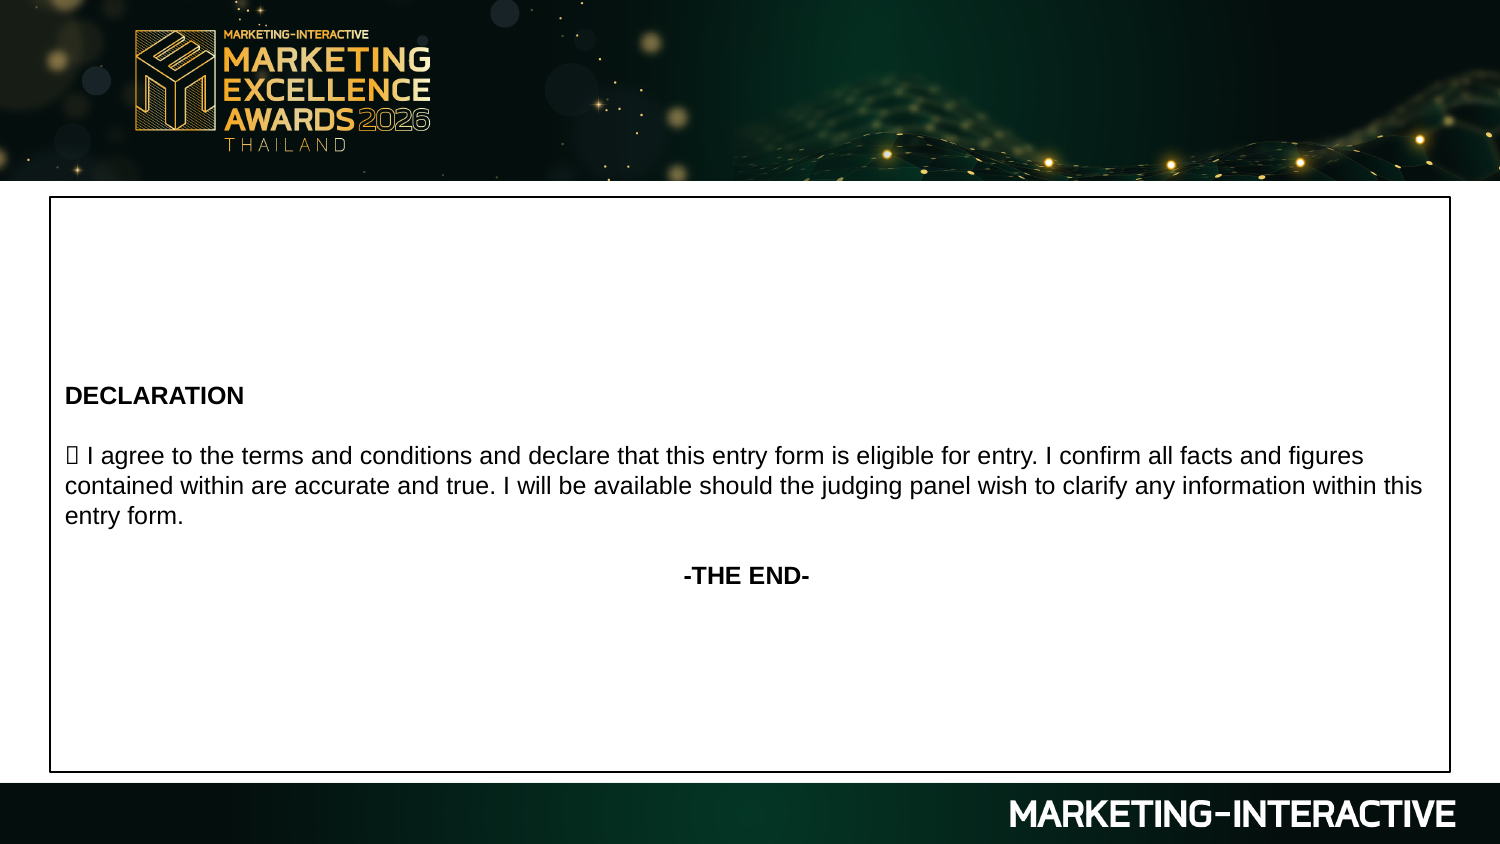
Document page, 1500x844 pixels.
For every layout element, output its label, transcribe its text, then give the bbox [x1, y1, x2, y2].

text_box DECLARATION  I agree to the terms and conditions and declare that this entry form is eligible for entry. I confirm all facts and figures contained within are accurate and true. I will be available should the judging panel wish to clarify any information within this entry form. -THE END- [48, 195, 1452, 774]
picture [0, 0, 1500, 844]
